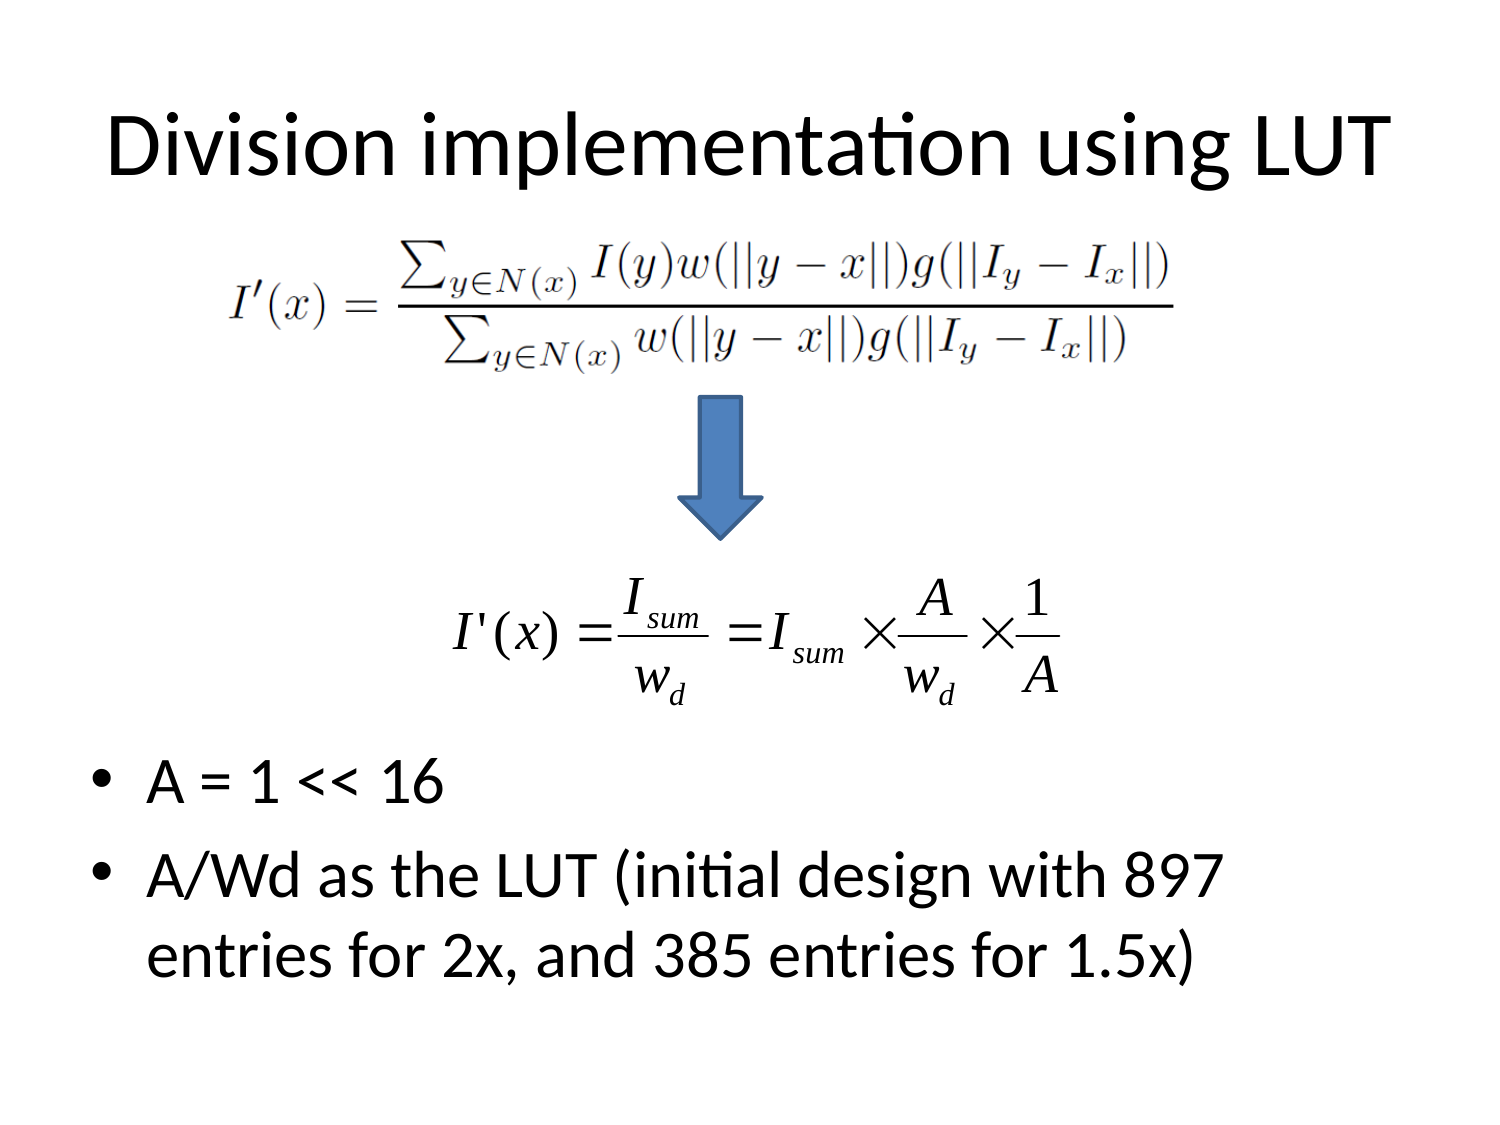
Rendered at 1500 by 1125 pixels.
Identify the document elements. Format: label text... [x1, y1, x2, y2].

list A = 1 << 16 A/Wd as the LUT (initial design with 897 entries for 2x, and 385 entries for 1.5x) [75, 262, 1425, 1005]
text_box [442, 562, 1070, 719]
picture [218, 207, 1187, 374]
text_box [677, 394, 764, 541]
title Division implementation using LUT [75, 45, 1425, 233]
